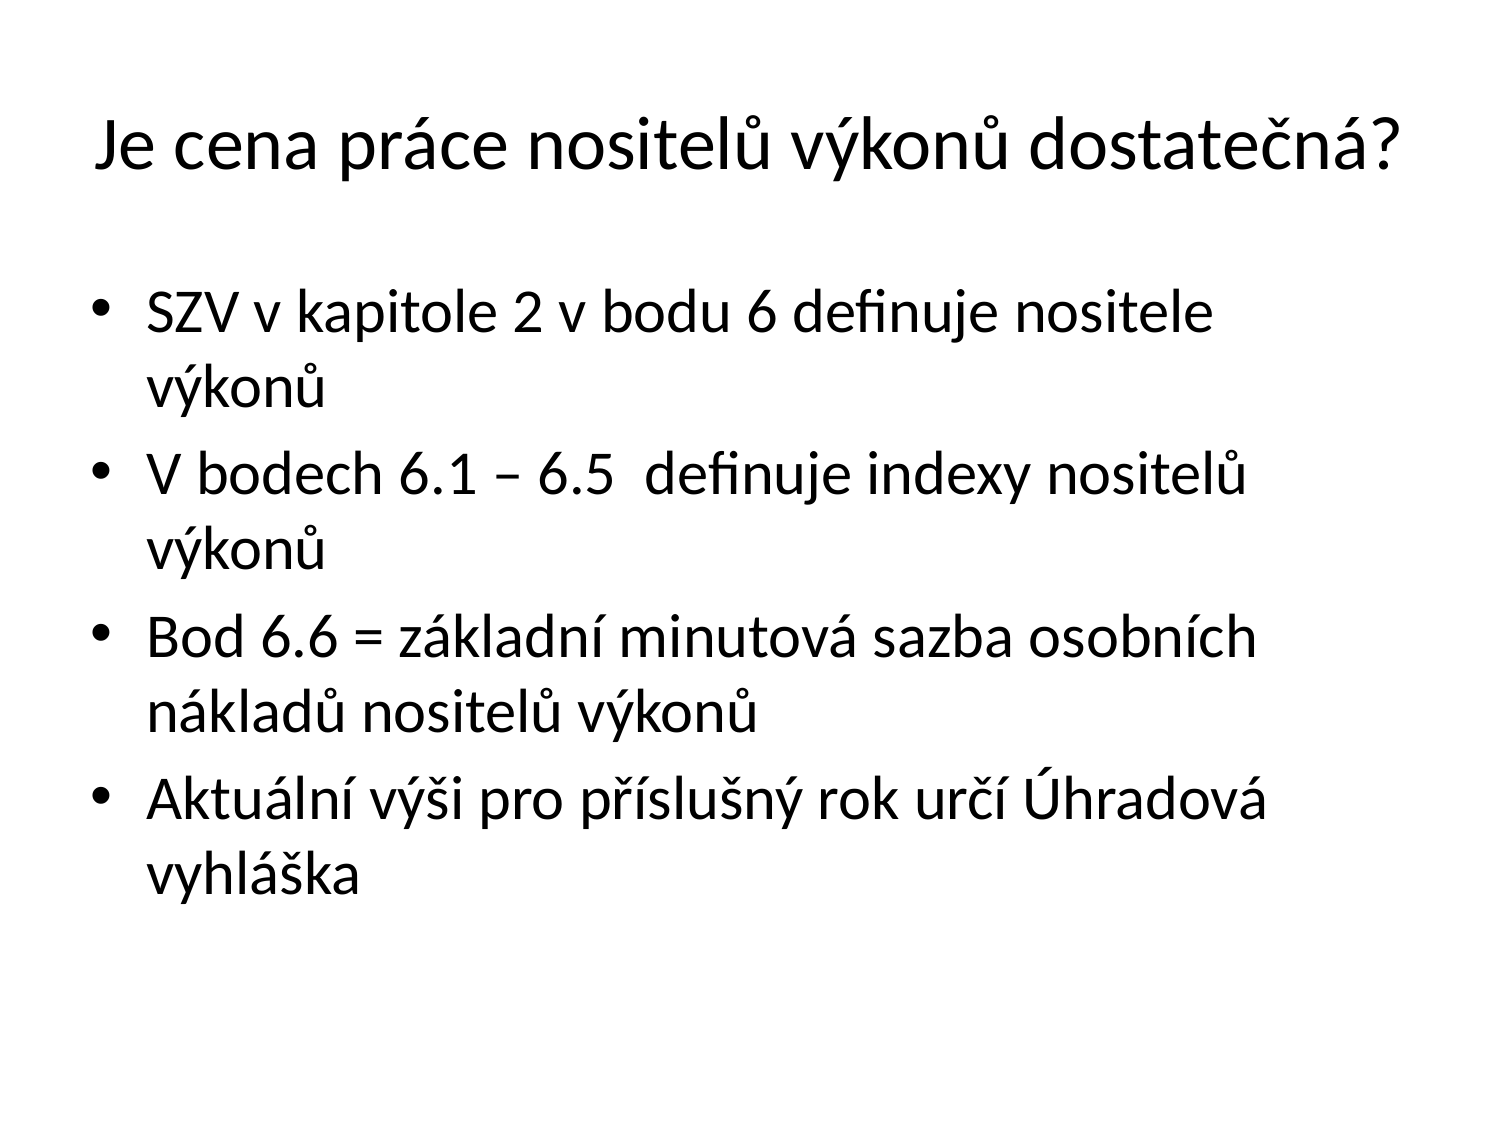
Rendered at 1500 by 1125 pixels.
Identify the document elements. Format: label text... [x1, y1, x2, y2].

list SZV v kapitole 2 v bodu 6 definuje nositele výkonů V bodech 6.1 – 6.5 definuje indexy nositelů výkonů Bod 6.6 = základní minutová sazba osobních nákladů nositelů výkonů Aktuální výši pro příslušný rok určí Úhradová vyhláška [75, 262, 1425, 1005]
title Je cena práce nositelů výkonů dostatečná? [75, 45, 1425, 233]
